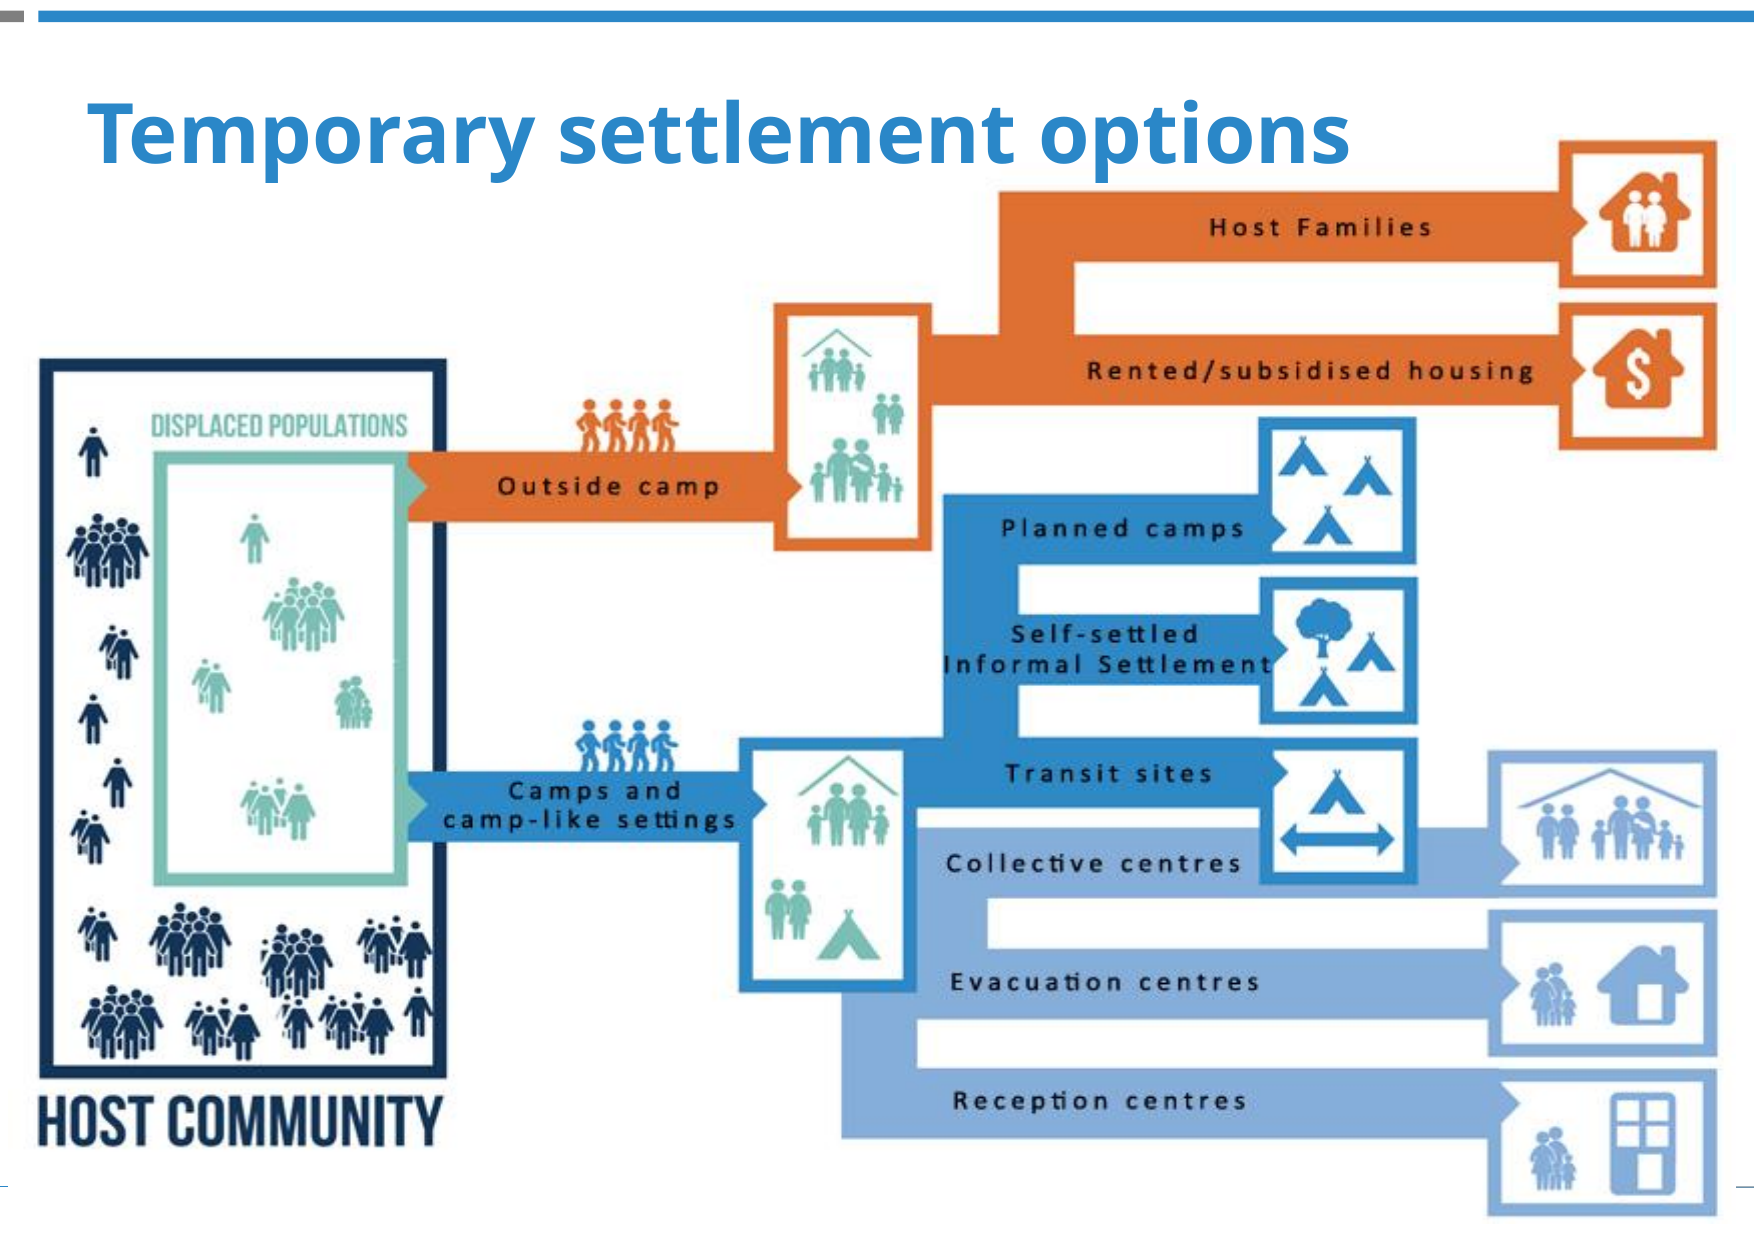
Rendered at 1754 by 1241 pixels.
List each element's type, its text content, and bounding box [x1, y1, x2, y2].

title Temporary settlement options [71, 73, 1728, 132]
picture [0, 133, 1754, 1224]
